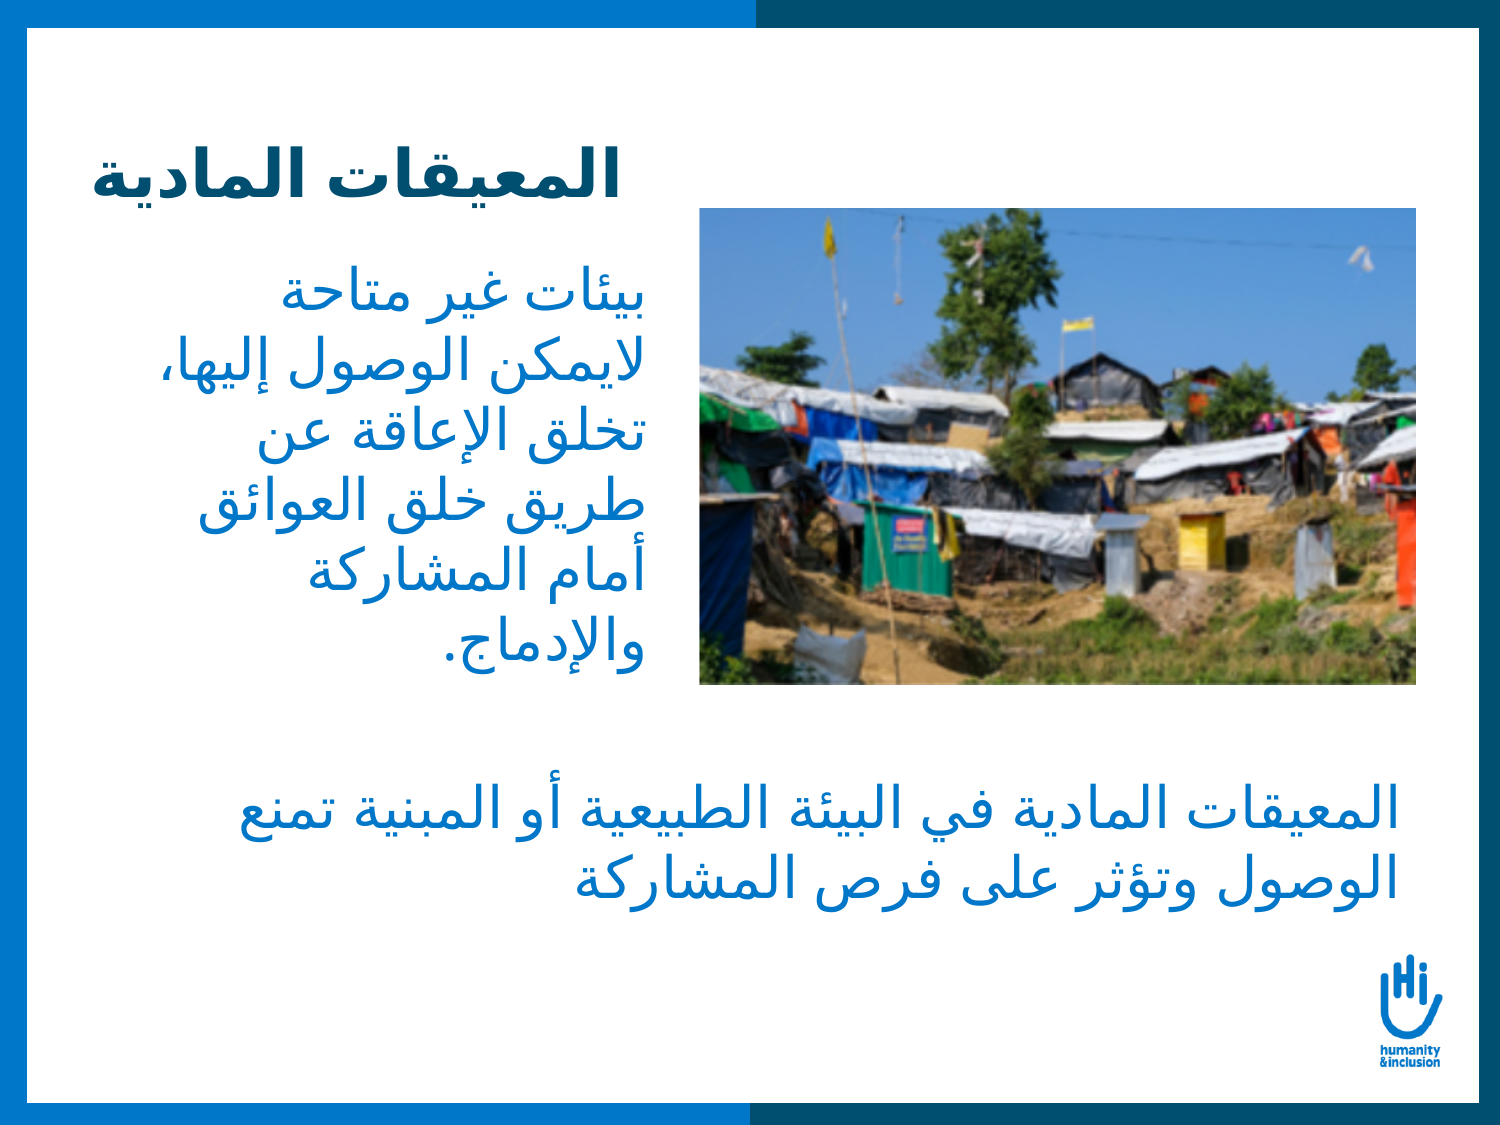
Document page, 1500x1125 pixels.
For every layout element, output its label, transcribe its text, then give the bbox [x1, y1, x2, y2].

title المعيقات المادية [78, 80, 1420, 262]
picture [1369, 942, 1451, 1078]
text_box بيئات غير متاحة لايمكن الوصول إليها، تخلق الإعاقة عن طريق خلق العوائق أمام المشاركة والإدماج. [105, 244, 663, 680]
picture [698, 207, 1416, 685]
text_box المعيقات المادية في البيئة الطبيعية أو المبنية تمنع الوصول وتؤثر على فرص المشاركة [124, 762, 1416, 918]
